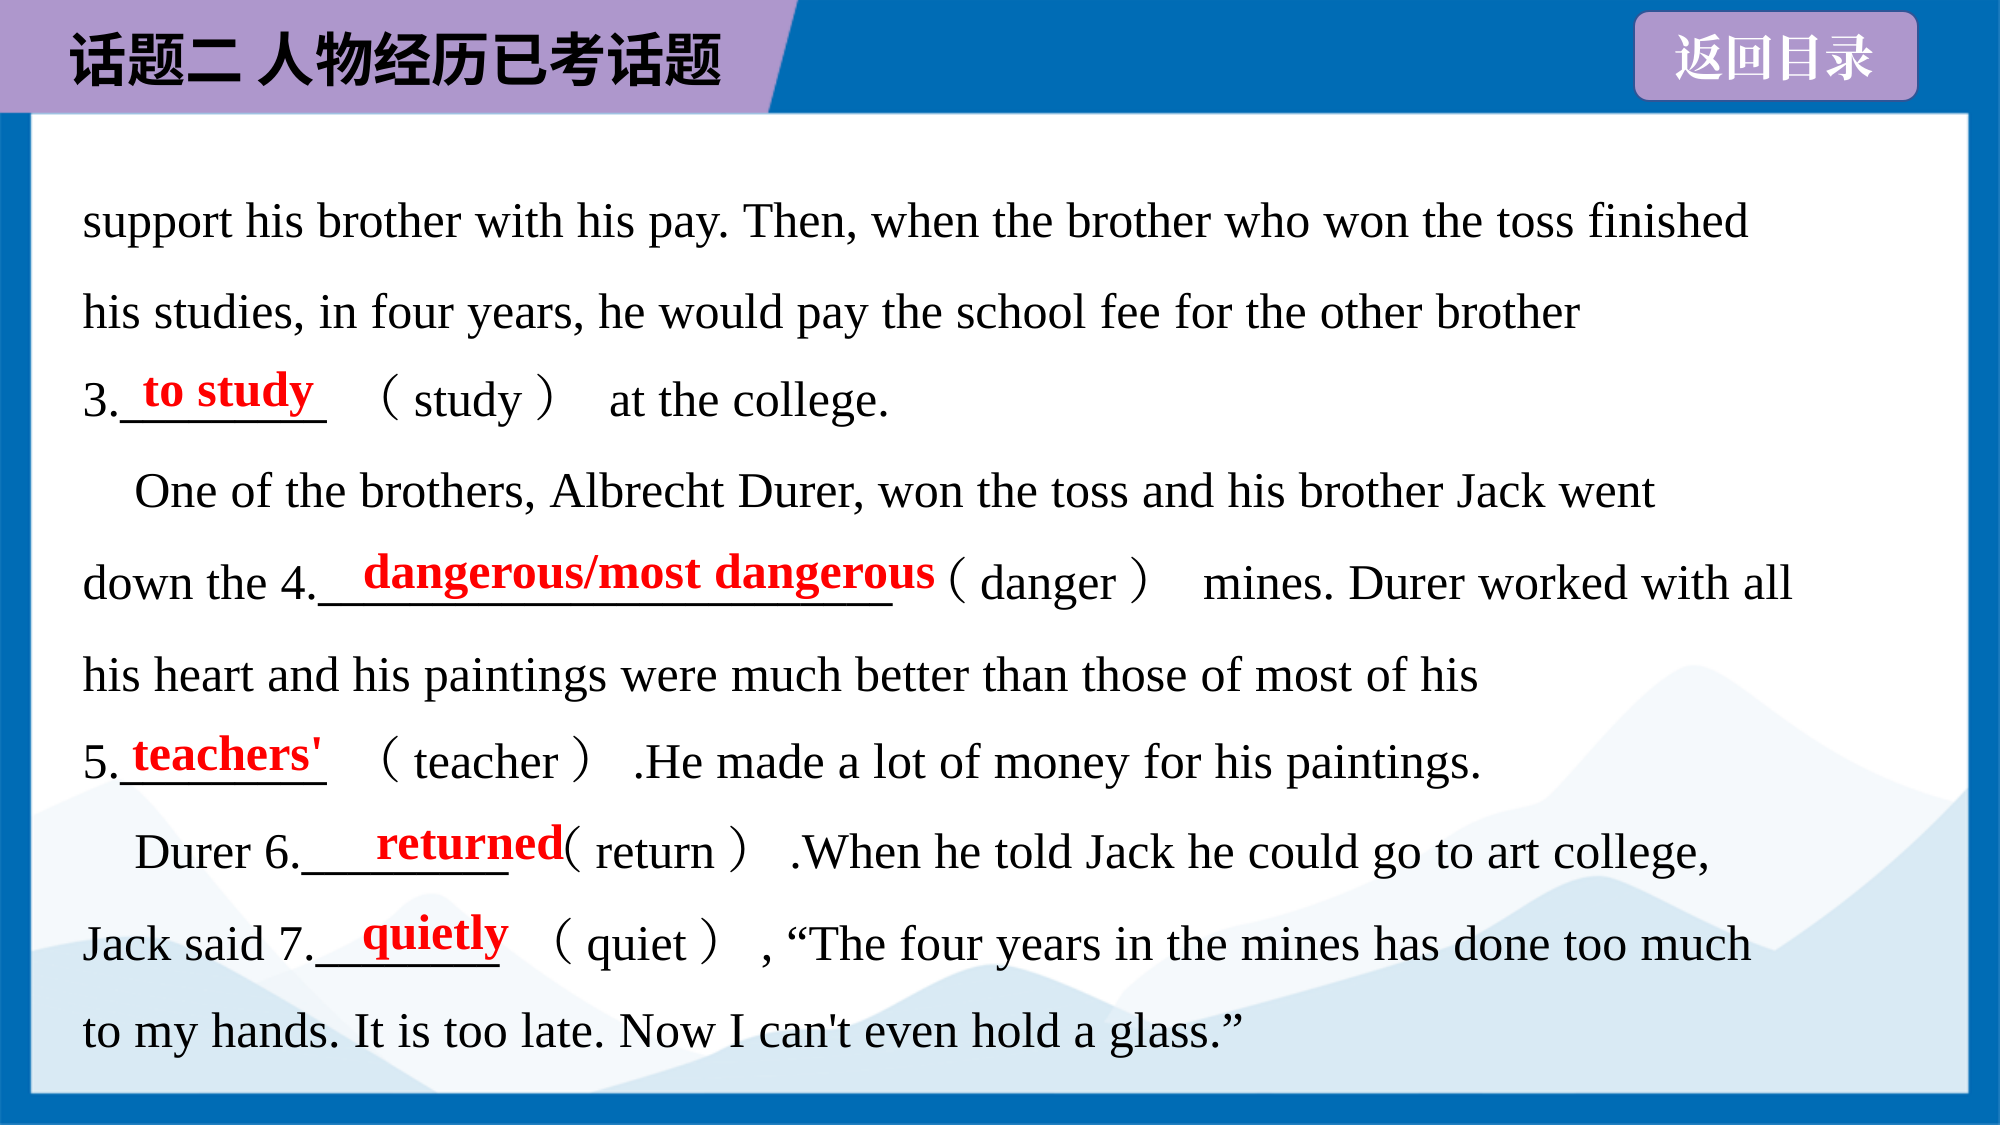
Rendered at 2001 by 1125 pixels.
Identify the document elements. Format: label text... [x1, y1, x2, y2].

text_box teachers' [114, 693, 342, 772]
text_box to study [118, 328, 339, 407]
text_box One of the brothers, Albrecht Durer, won the toss and his brother Jack went down the 4._________________________ （danger） mines. Durer worked with all his heart and his paintings were much better than those of most of his 5._________ （teacher）.He made a lot of money for his paintings. [82, 426, 1917, 780]
text_box dangerous/most dangerous [338, 511, 960, 590]
text_box support his brother with his pay. Then, when the brother who won the toss finished his studies, in four years, he would pay the school fee for the other brother 3._________ （study） at the college. [82, 155, 1917, 417]
text_box Durer 6._________ （return）.When he told Jack he could go to art college, Jack said 7.________ （quiet）, “The four years in the mines has done too much to my hands. It is too late. Now I can't even hold a glass.” [82, 786, 1917, 1048]
picture [0, 0, 2000, 1125]
text_box quietly [344, 871, 528, 951]
text_box returned [358, 782, 583, 861]
